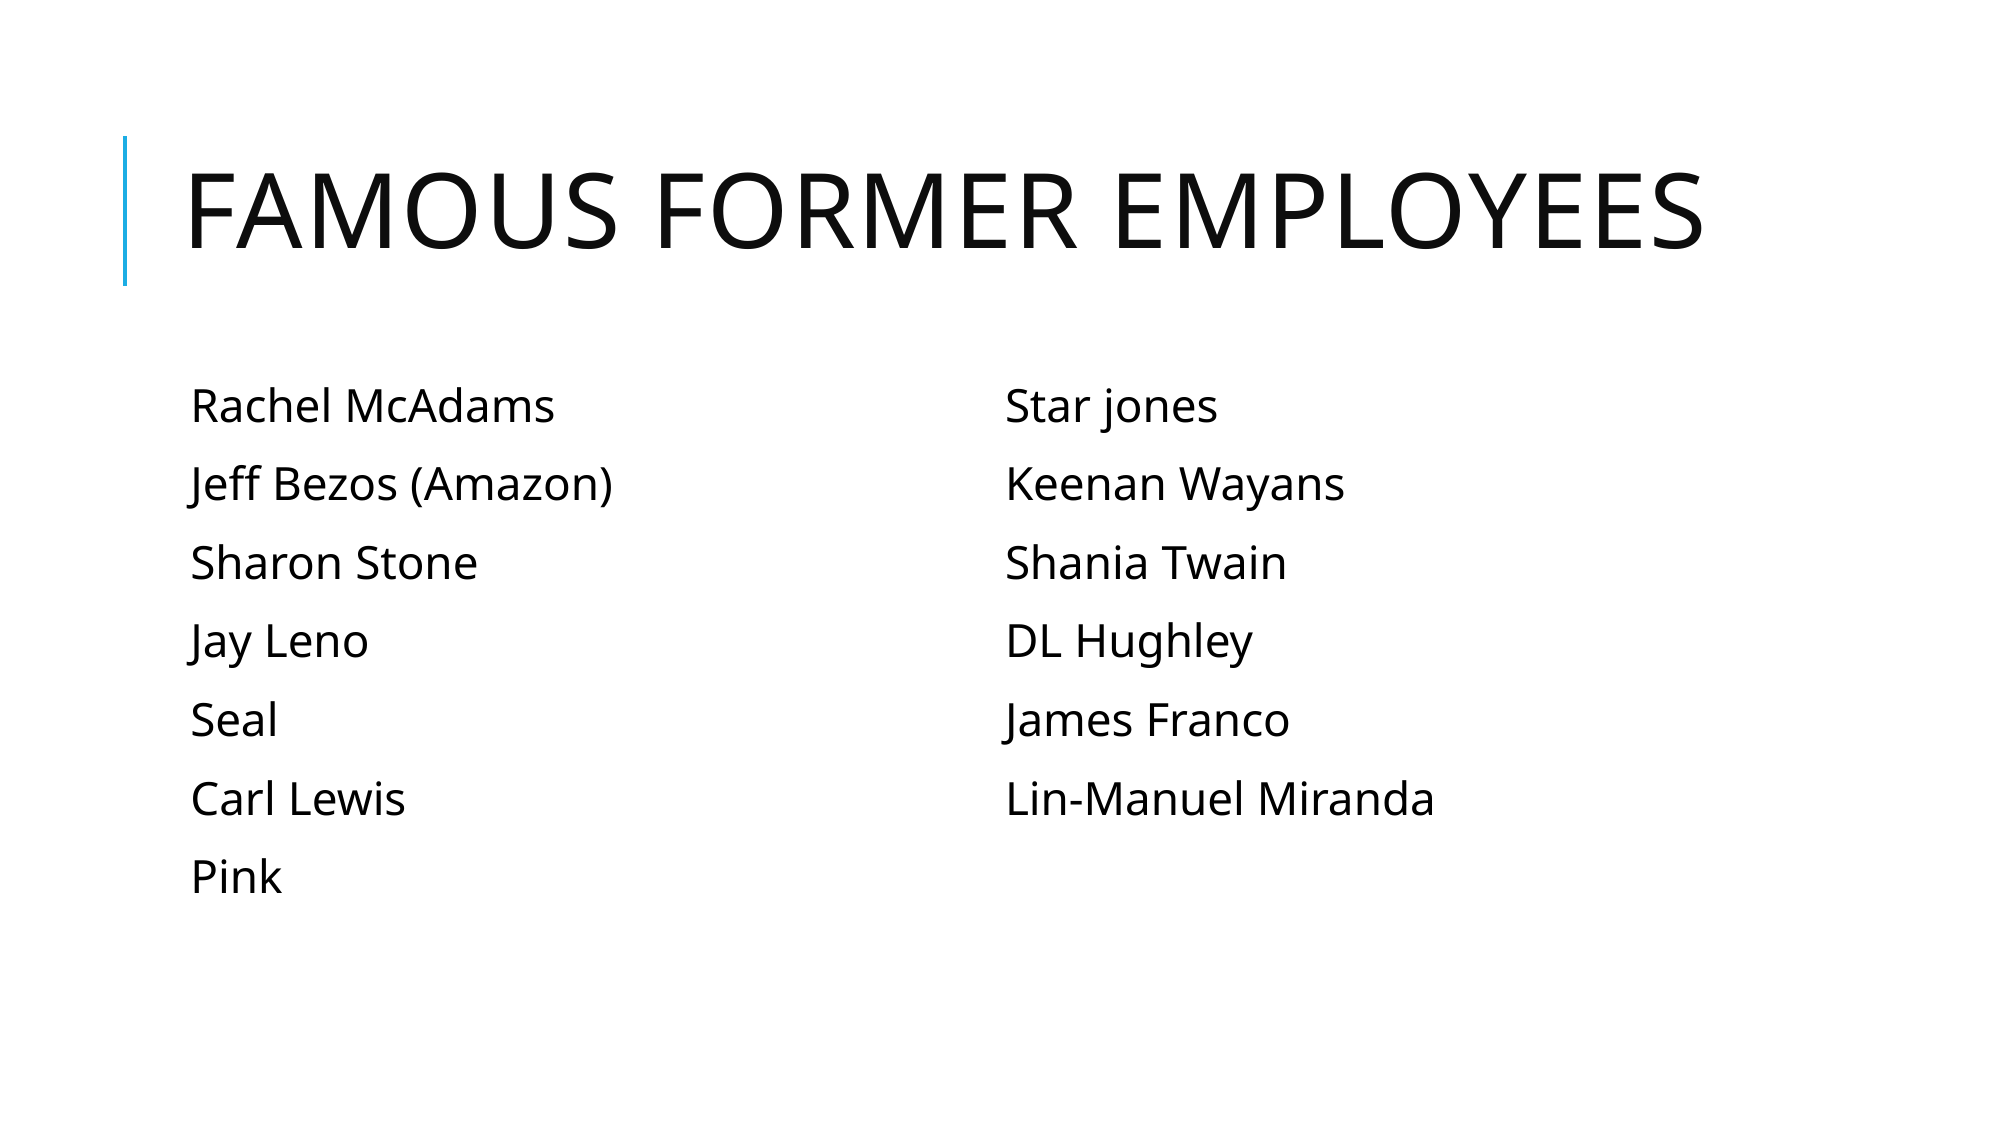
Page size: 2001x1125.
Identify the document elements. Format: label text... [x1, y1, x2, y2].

title Famous former employees [168, 96, 1763, 342]
list Star jones Keenan Wayans Shania Twain DL Hughley James Franco Lin-Manuel Miranda [982, 375, 1763, 1035]
list Rachel McAdams Jeff Bezos (Amazon) Sharon Stone Jay Leno Seal Carl Lewis Pink [168, 375, 948, 1035]
